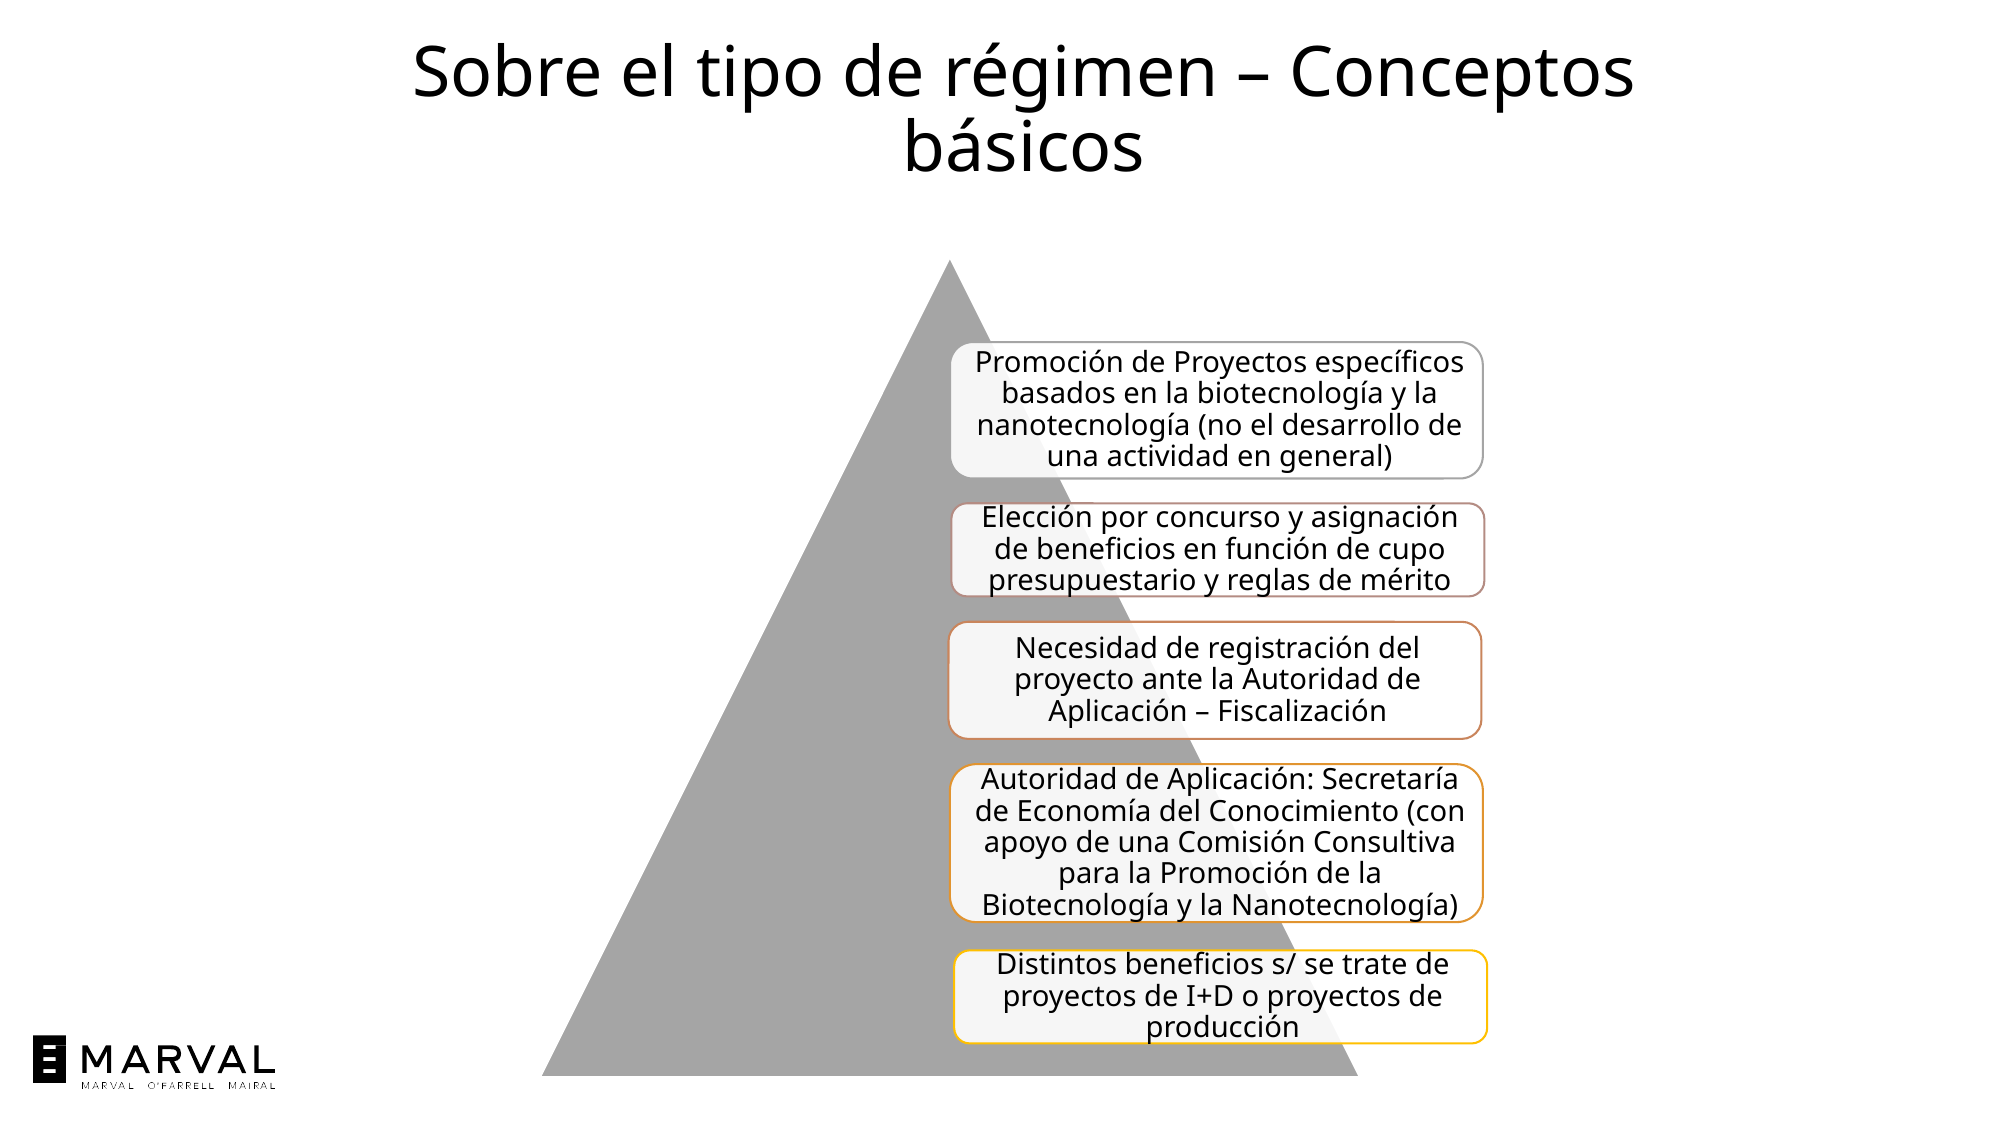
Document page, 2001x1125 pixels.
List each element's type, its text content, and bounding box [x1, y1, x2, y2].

title Sobre el tipo de régimen – Conceptos básicos [274, 28, 1775, 195]
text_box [354, 257, 1669, 1078]
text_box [33, 1035, 275, 1090]
